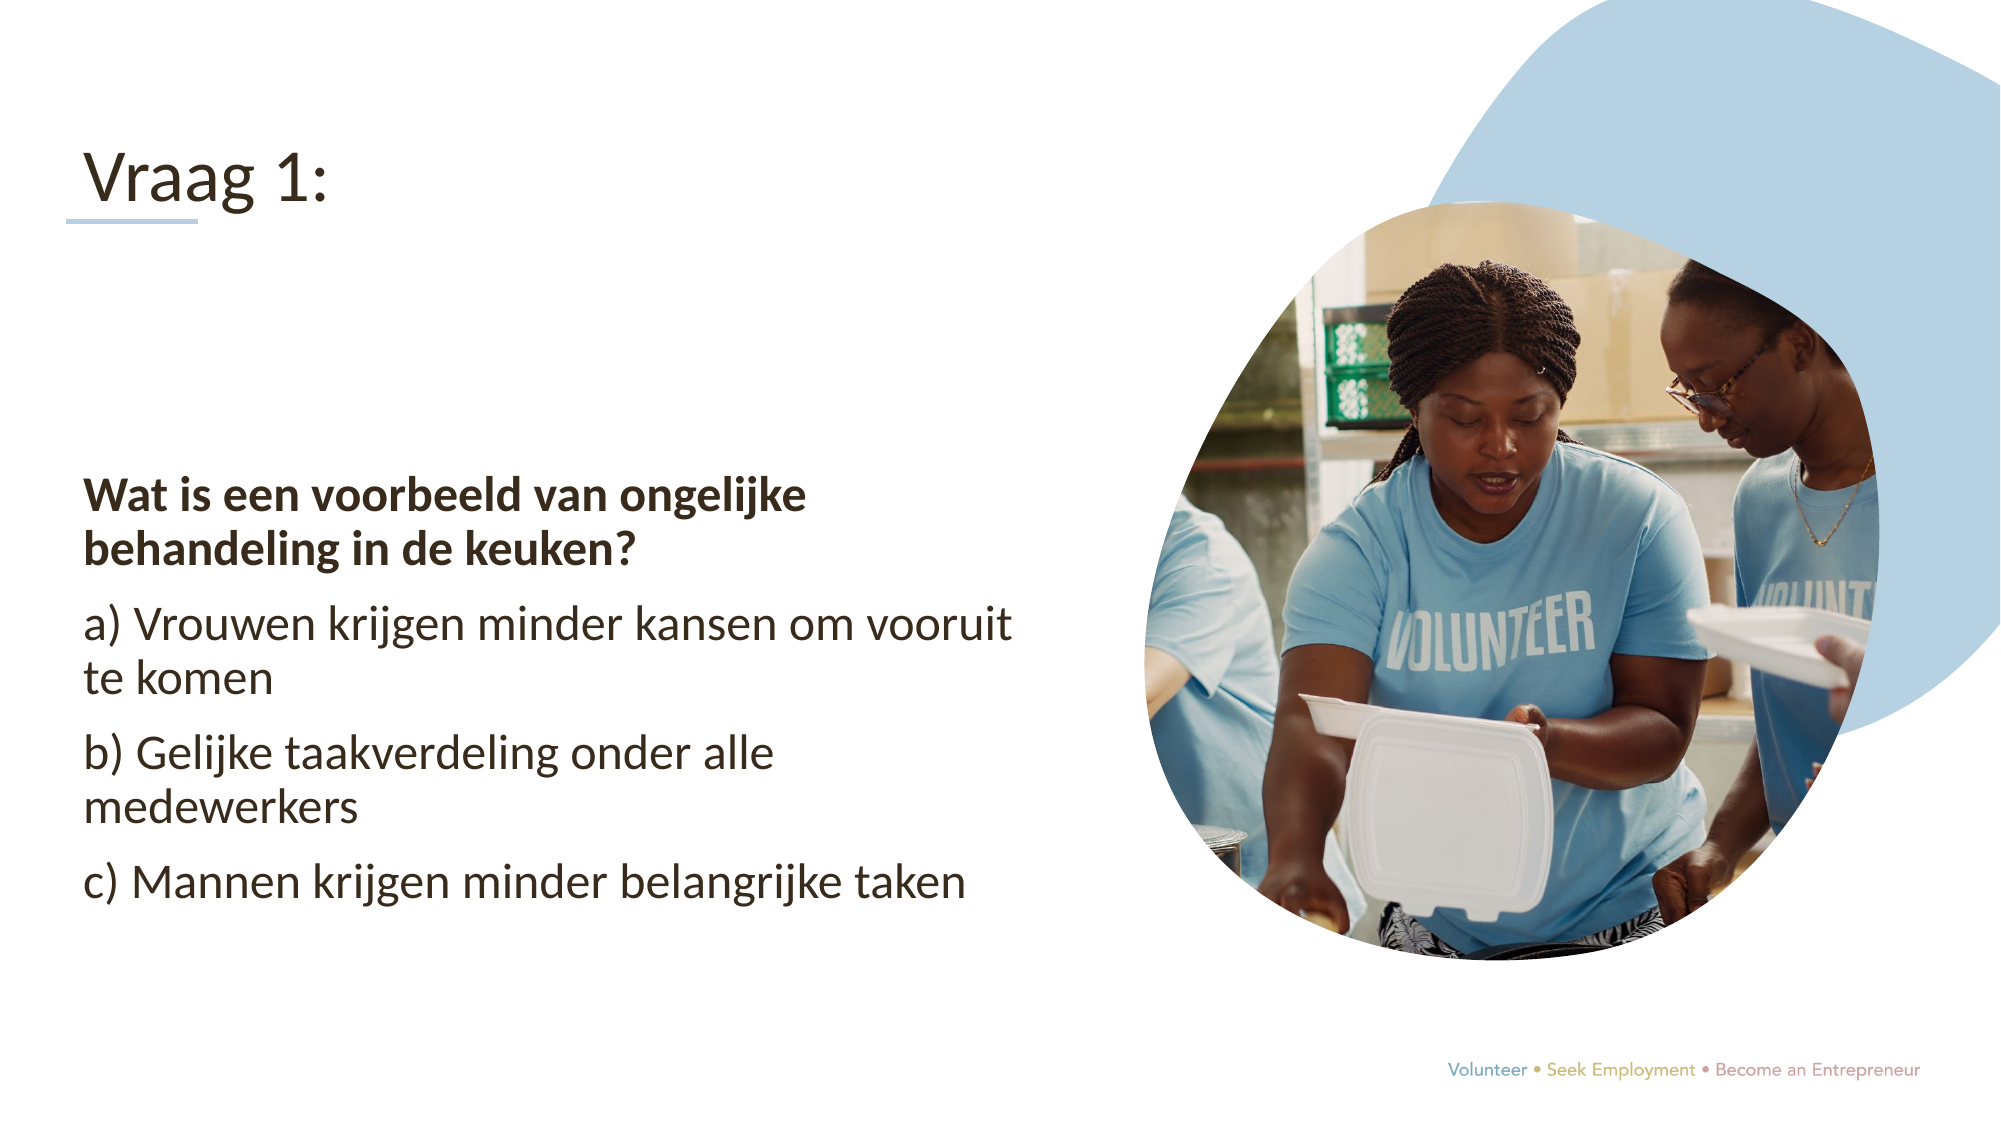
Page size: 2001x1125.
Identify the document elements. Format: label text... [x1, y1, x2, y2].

picture [1144, 200, 1880, 961]
text_box Wat is een voorbeeld van ongelijke behandeling in de keuken? a) Vrouwen krijgen minder kansen om vooruit te komen b) Gelijke taakverdeling onder alle medewerkers c) Mannen krijgen minder belangrijke taken [68, 461, 1035, 961]
text_box Vraag 1: [68, 129, 903, 356]
picture [1418, 1046, 1971, 1103]
